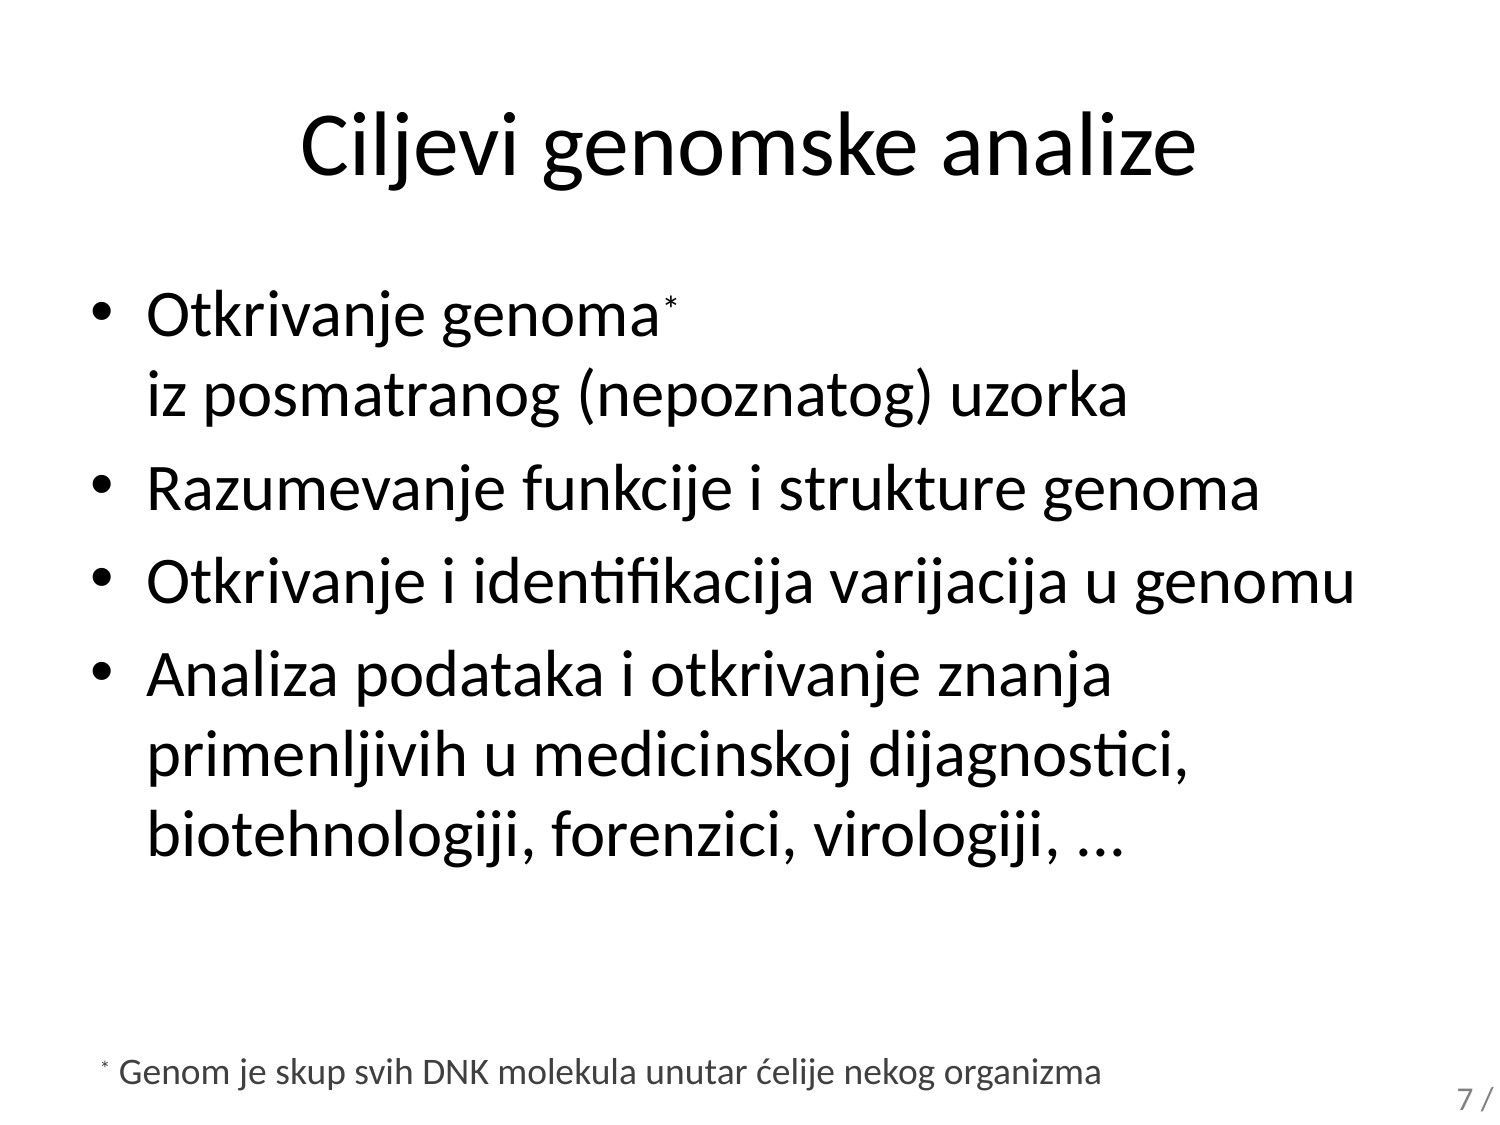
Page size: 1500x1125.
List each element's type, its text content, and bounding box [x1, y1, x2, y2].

list Otkrivanje genoma* iz posmatranog (nepoznatog) uzorka Razumevanje funkcije i strukture genoma Otkrivanje i identifikacija varijacija u genomu Analiza podataka i otkrivanje znanja primenljivih u medicinskoj dijagnostici, biotehnologiji, forenzici, virologiji, ... [75, 262, 1425, 1005]
text_box * Genom je skup svih DNK molekula unutar ćelije nekog organizma [84, 1039, 1119, 1100]
title Ciljevi genomske analize [75, 45, 1425, 233]
